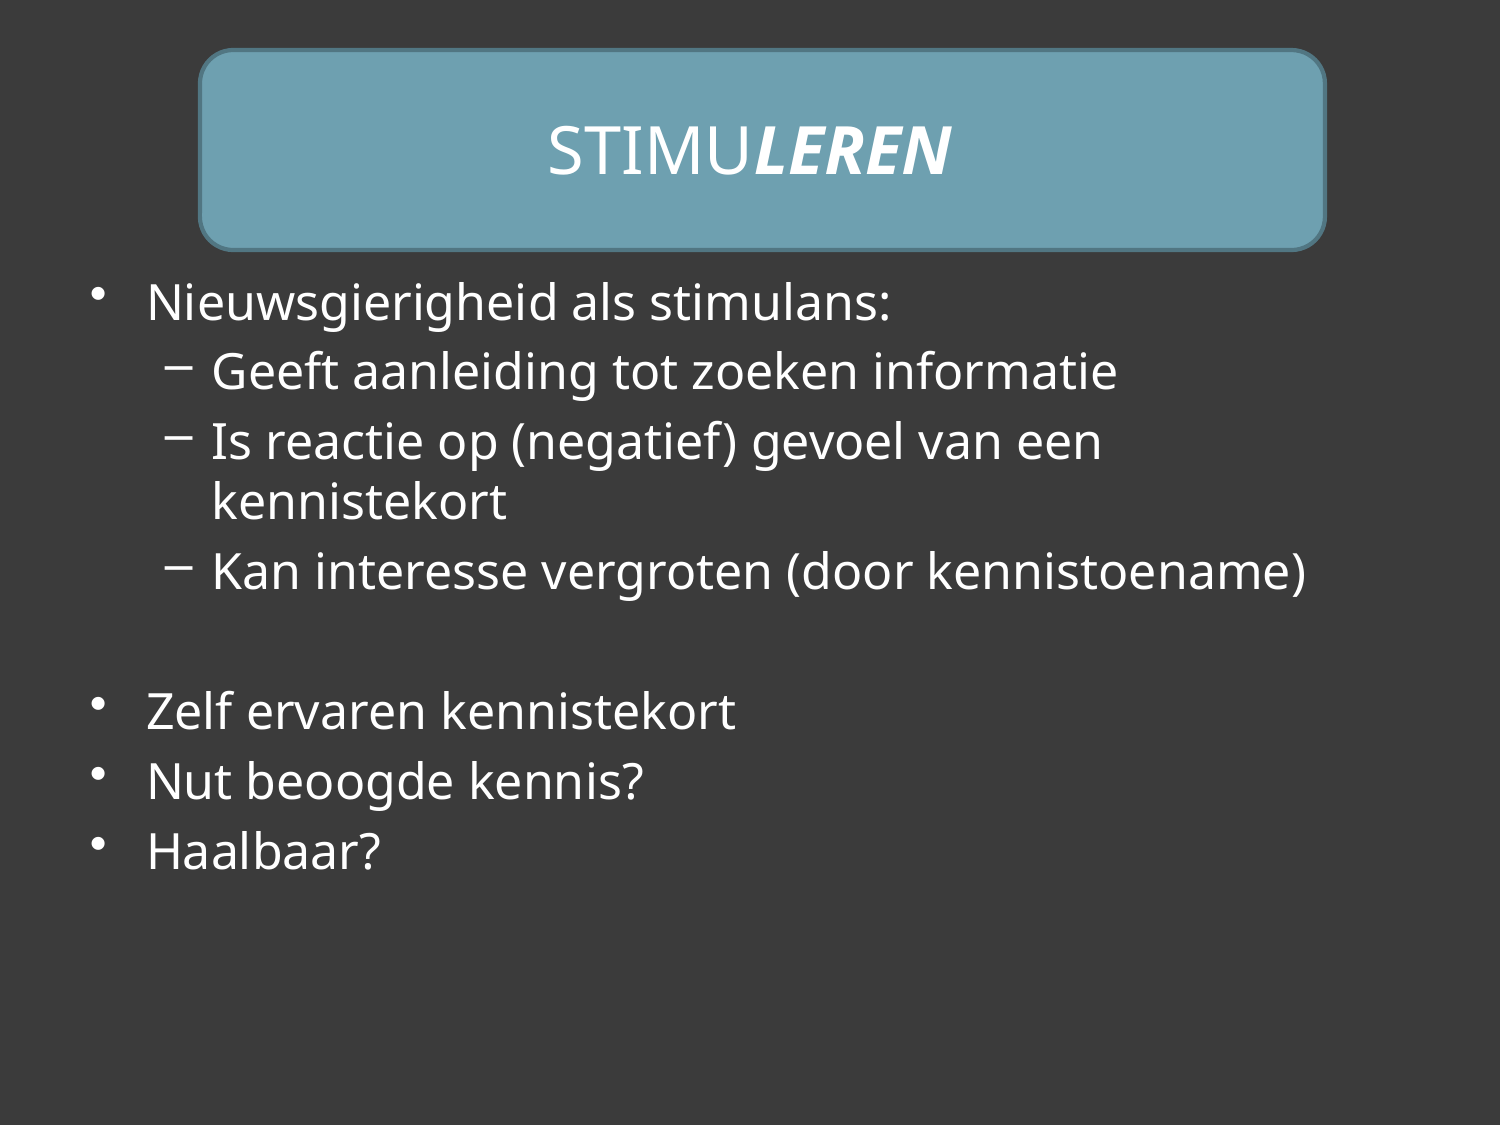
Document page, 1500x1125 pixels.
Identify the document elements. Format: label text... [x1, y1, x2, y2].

title Stimuleren [75, 45, 1425, 250]
list Nieuwsgierigheid als stimulans: Geeft aanleiding tot zoeken informatie Is reactie op (negatief) gevoel van een kennistekort Kan interesse vergroten (door kennistoename) Zelf ervaren kennistekort Nut beoogde kennis? Haalbaar? [75, 262, 1425, 1005]
